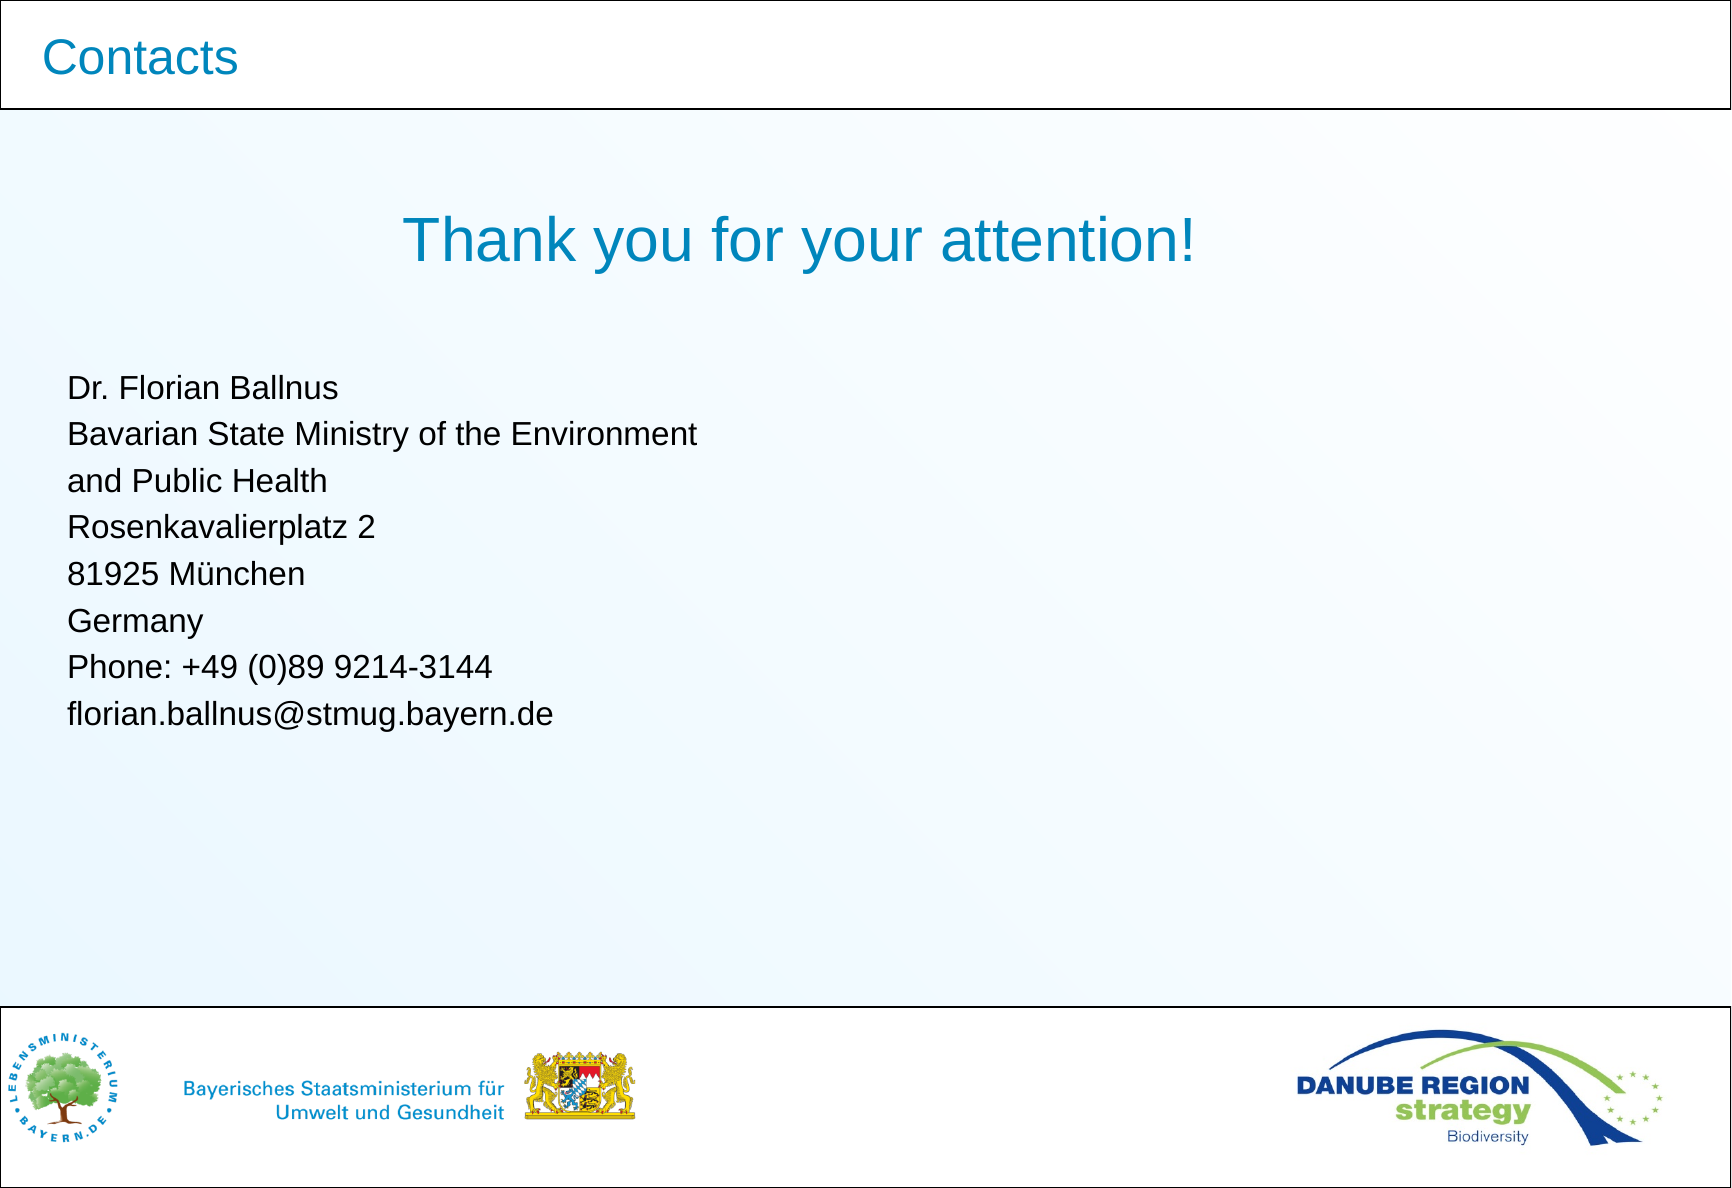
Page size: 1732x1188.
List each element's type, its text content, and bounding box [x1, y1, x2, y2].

text_box Contacts [0, 0, 1732, 110]
title Thank you for your attention! [121, 191, 1480, 281]
text_box [0, 1007, 1732, 1188]
picture [168, 1025, 642, 1143]
picture [1278, 1012, 1681, 1164]
list Dr. Florian Ballnus Bavarian State Ministry of the Environment and Public Health Rosenkavalierplatz 2 81925 München Germany Phone: +49 (0)89 9214-3144 florian.ballnus@stmug.bayern.de [50, 357, 772, 713]
picture [0, 1026, 141, 1149]
